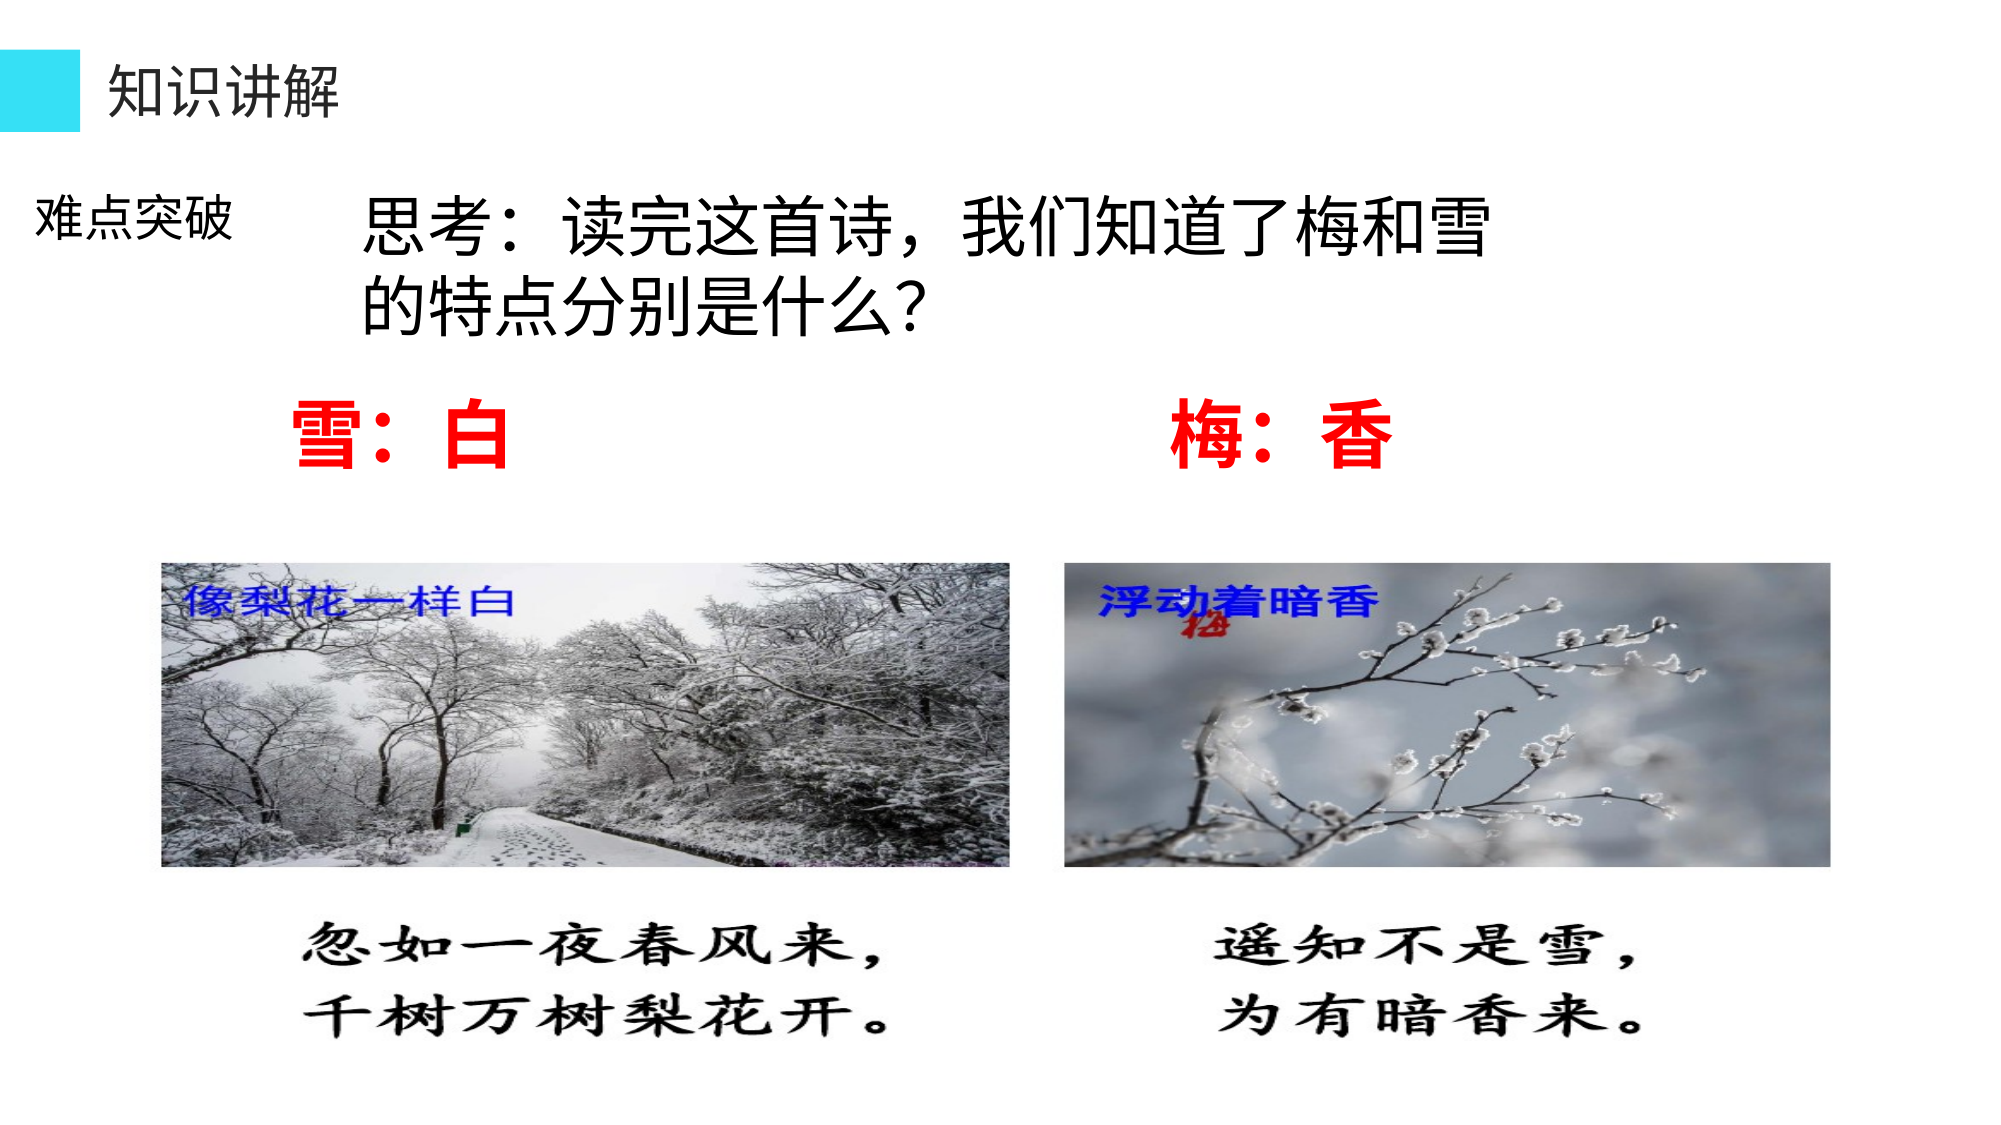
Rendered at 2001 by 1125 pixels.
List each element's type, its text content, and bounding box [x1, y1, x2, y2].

picture [54, 485, 1901, 1125]
text_box 梅：香 [1155, 380, 1505, 485]
text_box 活动与探究（温馨提示：规范操作、注意安全） [263, 0, 1528, 235]
text_box [0, 49, 81, 133]
text_box 雪：白 [274, 380, 539, 485]
text_box 知识讲解 [92, 47, 398, 133]
text_box 难点突破 [19, 148, 295, 254]
text_box 思考：读完这首诗，我们知道了梅和雪的特点分别是什么？ [345, 177, 1528, 352]
